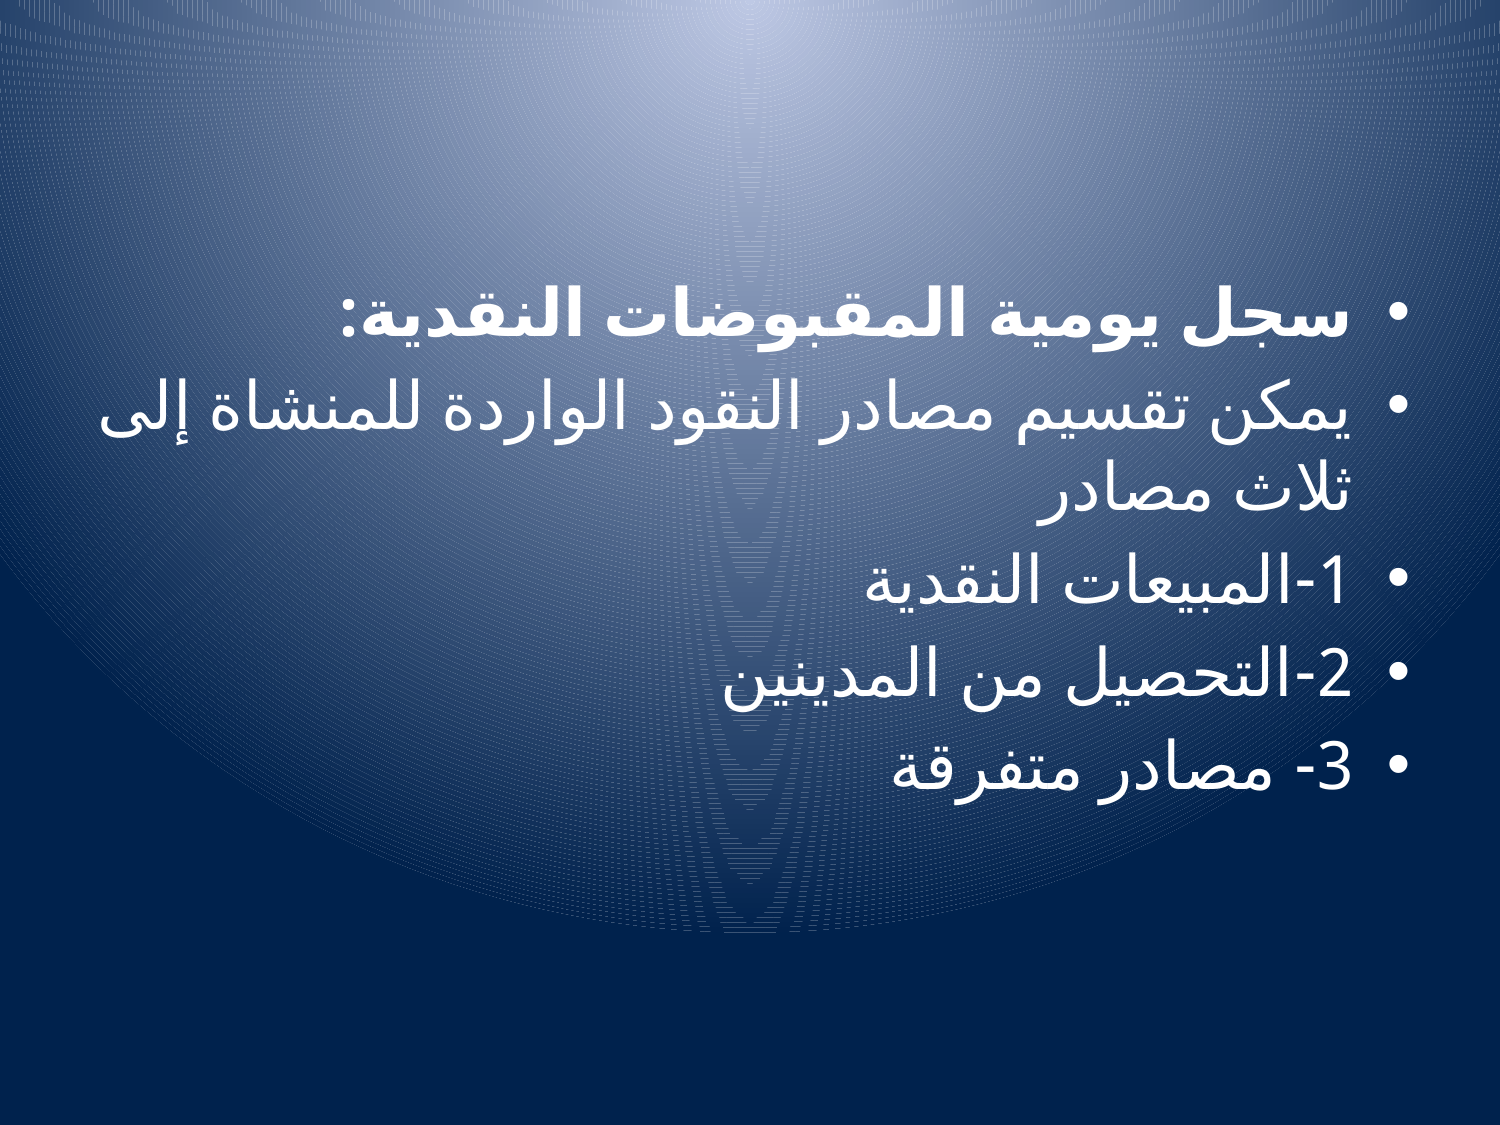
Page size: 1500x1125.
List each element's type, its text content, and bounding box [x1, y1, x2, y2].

list سجل يومية المقبوضات النقدية: يمكن تقسيم مصادر النقود الواردة للمنشاة إلى ثلاث مصادر 1-المبيعات النقدية 2-التحصيل من المدينين 3- مصادر متفرقة [75, 262, 1425, 1005]
